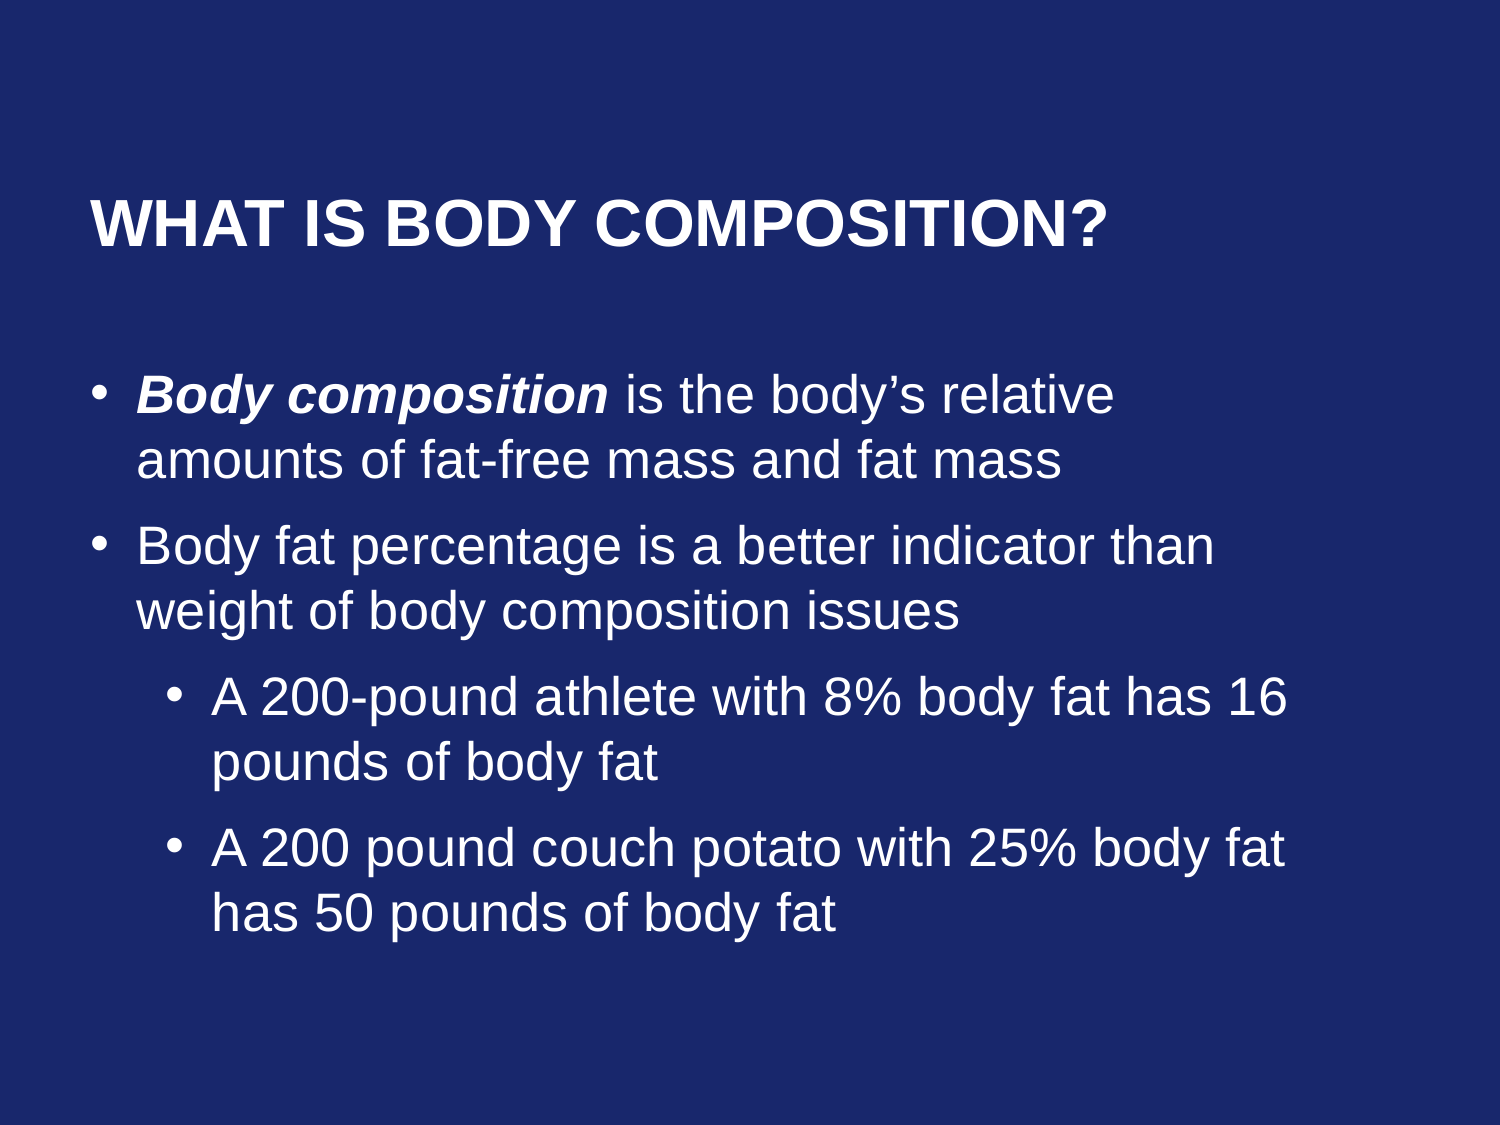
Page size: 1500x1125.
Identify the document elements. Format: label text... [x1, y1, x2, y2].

title What Is Body Composition? [75, 99, 1350, 339]
list Body composition is the body’s relative amounts of fat-free mass and fat mass Body fat percentage is a better indicator than weight of body composition issues A 200-pound athlete with 8% body fat has 16 pounds of body fat A 200 pound couch potato with 25% body fat has 50 pounds of body fat [75, 351, 1350, 950]
